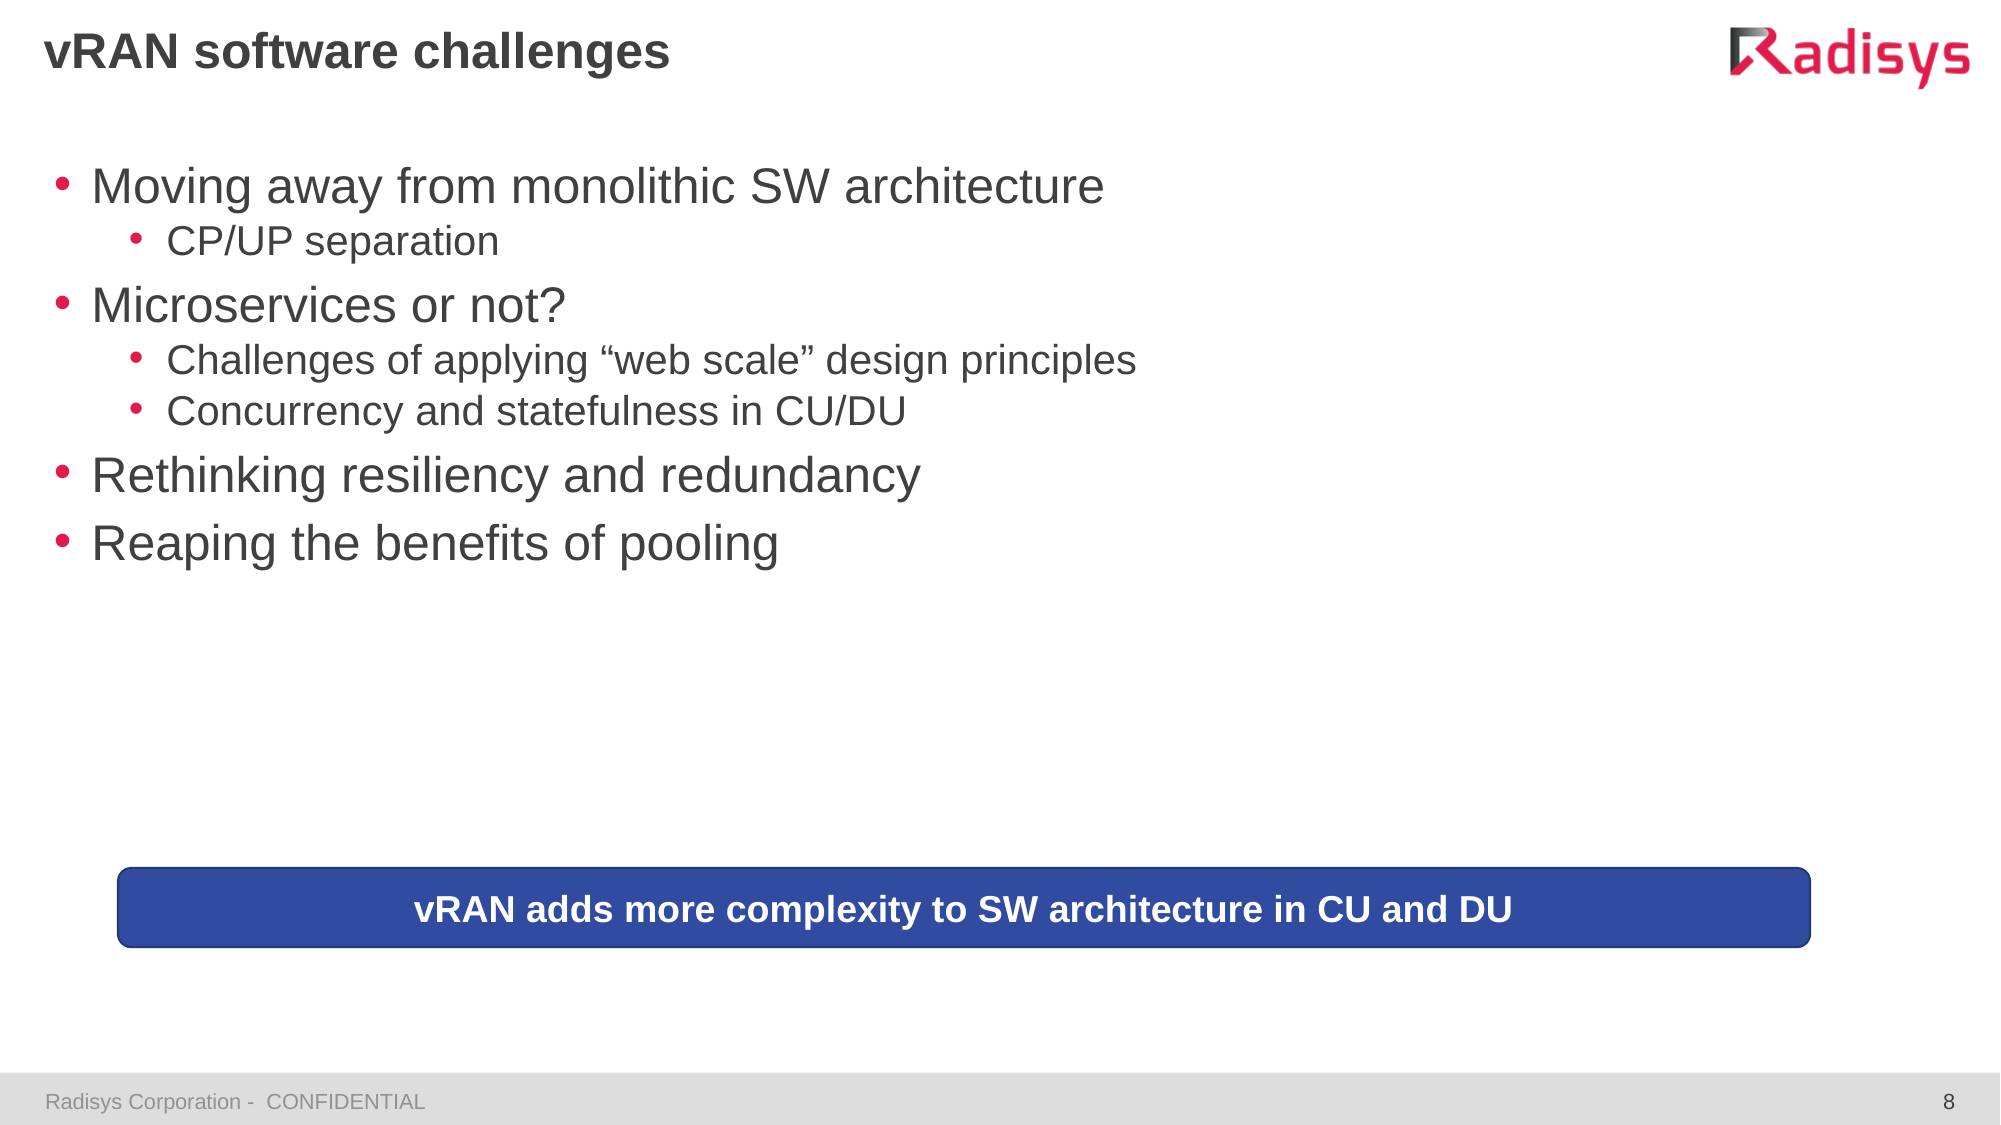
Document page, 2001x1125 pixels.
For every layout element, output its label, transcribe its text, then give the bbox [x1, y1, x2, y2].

text_box Moving away from monolithic SW architecture CP/UP separation Microservices or not? Challenges of applying “web scale” design principles Concurrency and statefulness in CU/DU Rethinking resiliency and redundancy Reaping the benefits of pooling [39, 157, 1925, 646]
title vRAN software challenges [0, 0, 1696, 105]
text_box vRAN adds more complexity to SW architecture in CU and DU [116, 866, 1812, 949]
footer Radisys Corporation - CONFIDENTIAL [0, 1070, 750, 1125]
picture [1728, 25, 1972, 91]
